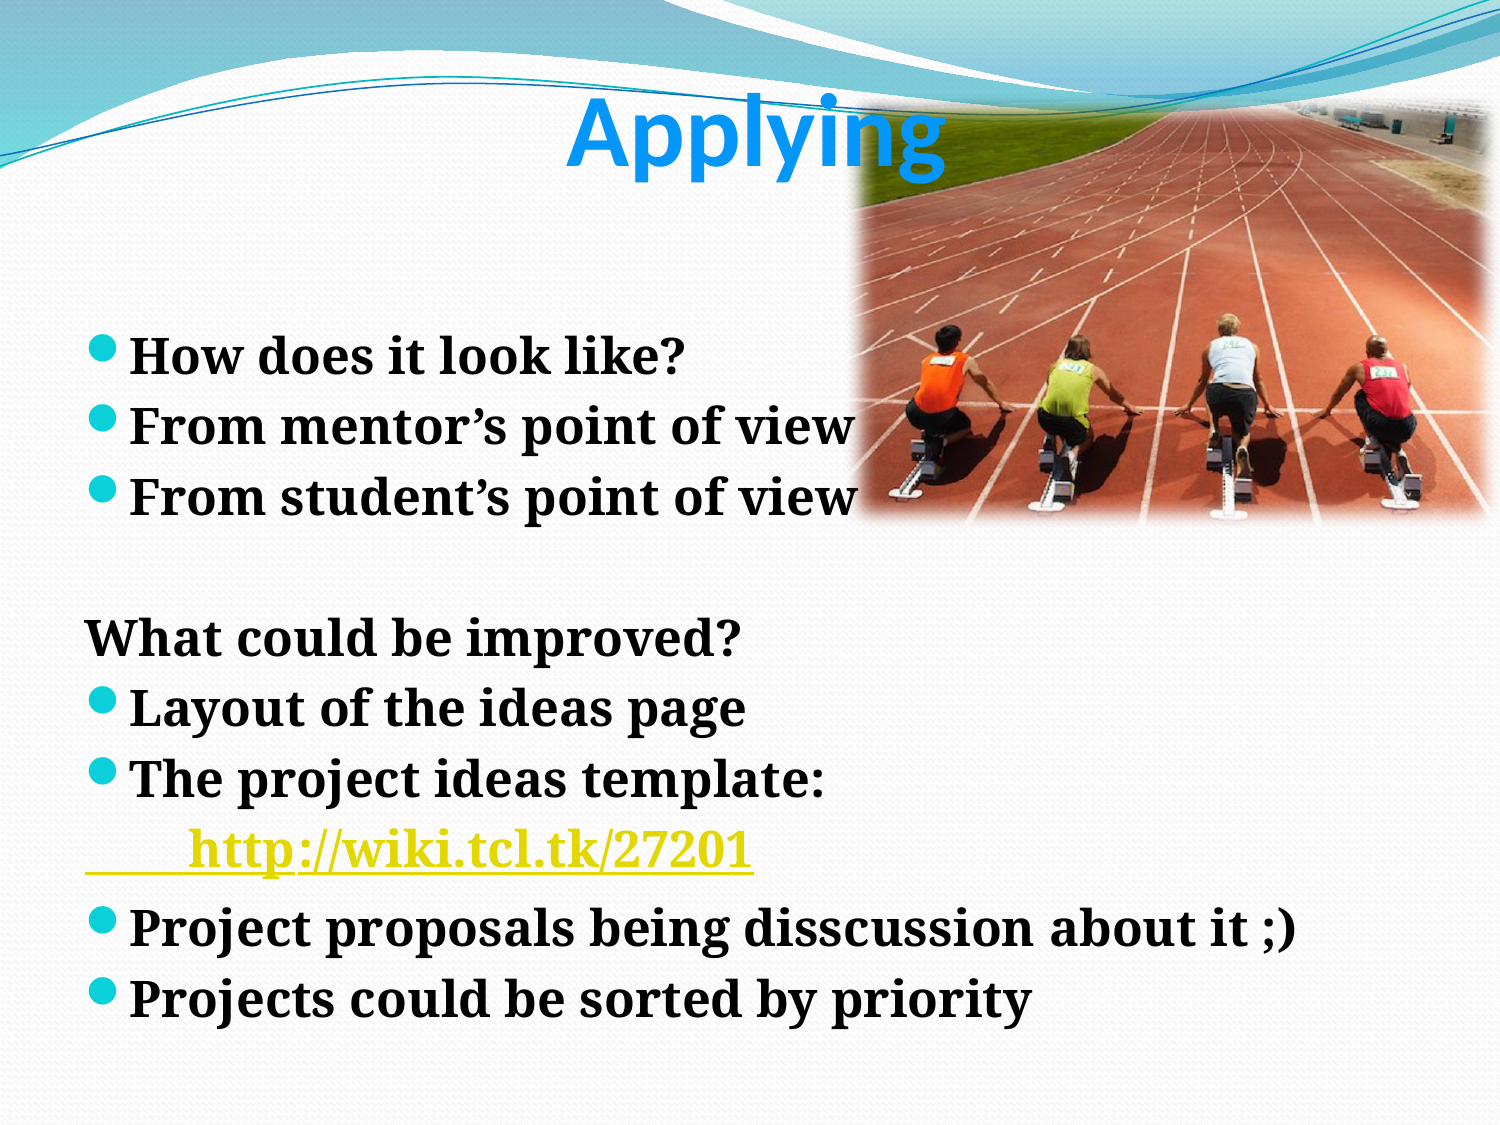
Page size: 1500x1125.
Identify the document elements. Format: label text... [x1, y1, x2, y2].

title Applying [82, 0, 1432, 188]
picture [843, 93, 1500, 530]
list How does it look like? From mentor’s point of view From student’s point of view What could be improved? Layout of the ideas page The project ideas template: http://wiki.tcl.tk/27201 Project proposals being disscussion about it ;) Projects could be sorted by priority [70, 316, 1421, 1037]
